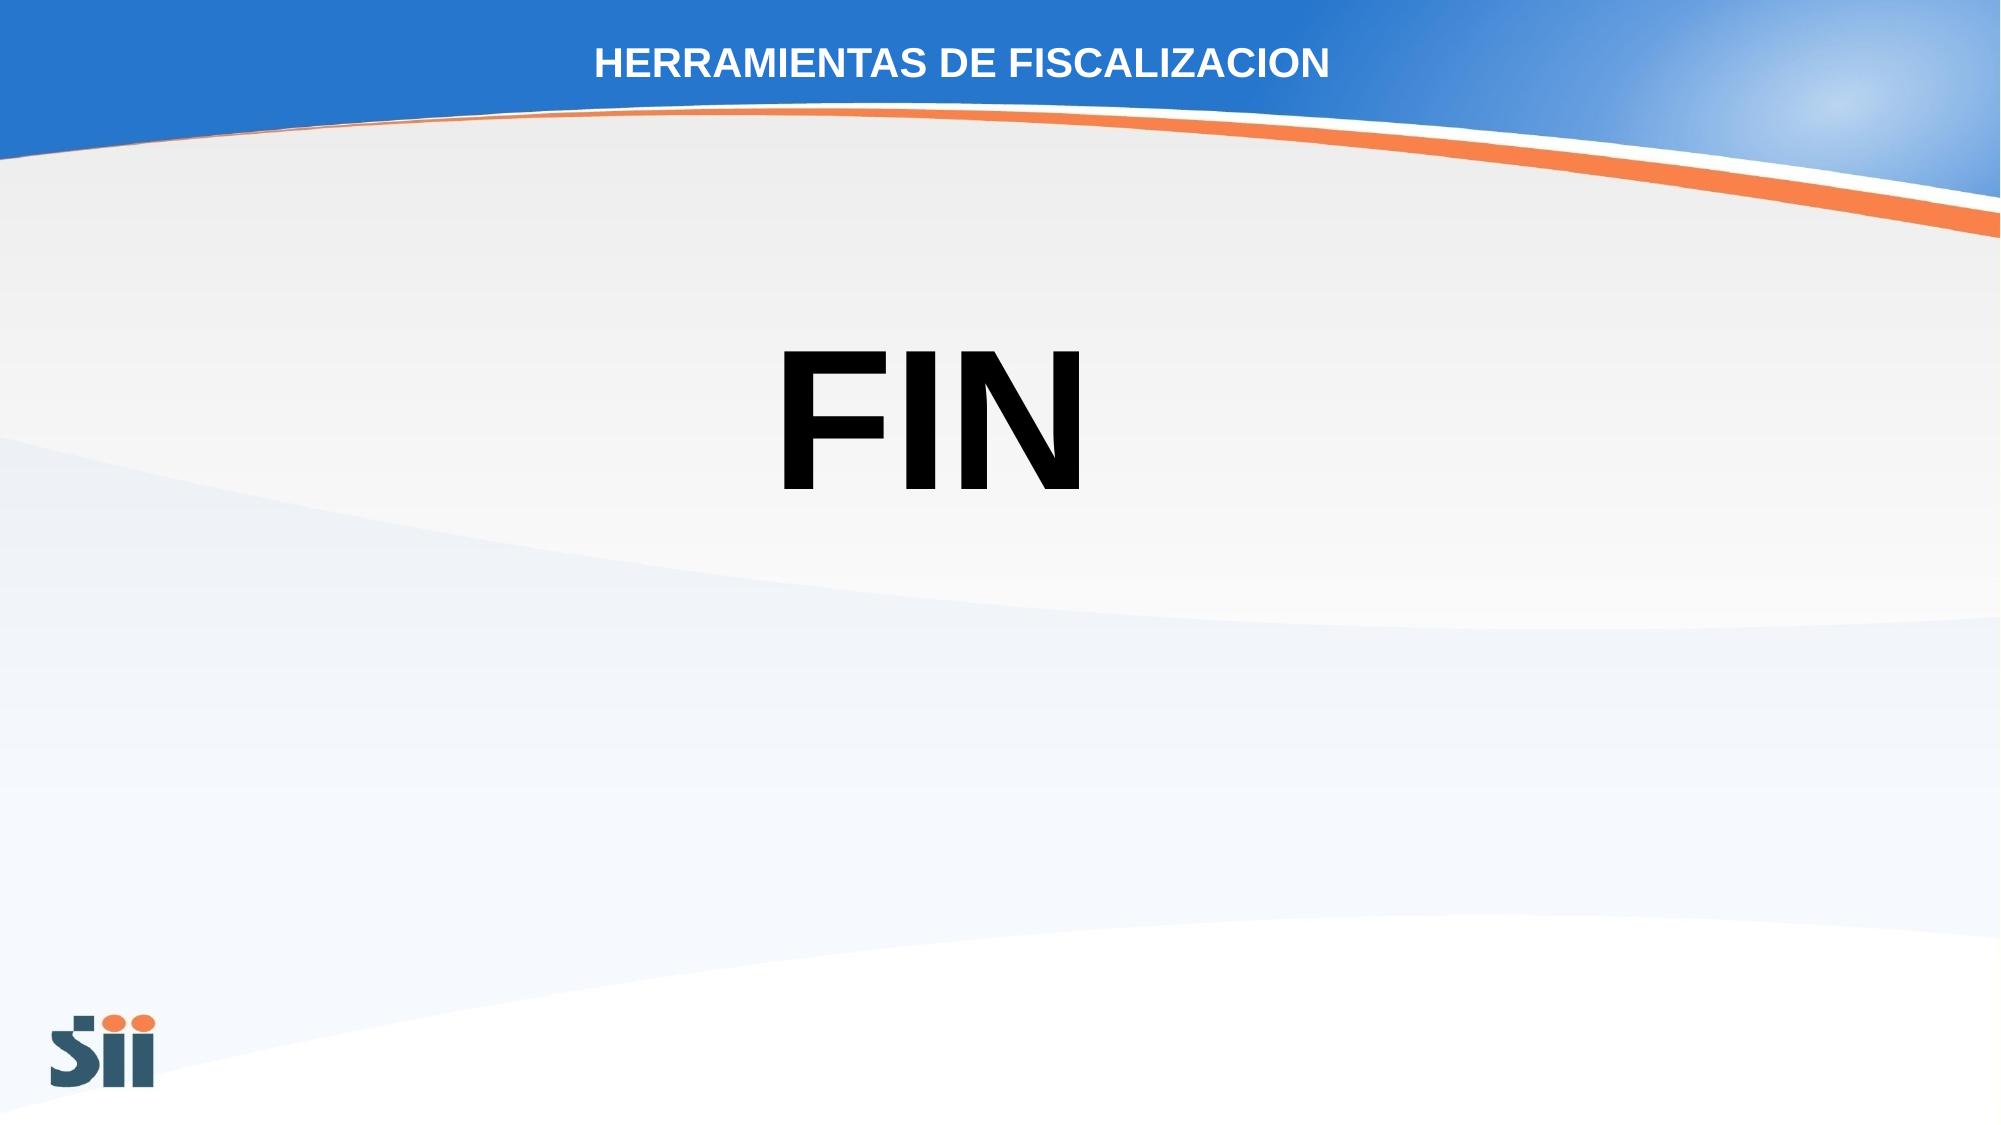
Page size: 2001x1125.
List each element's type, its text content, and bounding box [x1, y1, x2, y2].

text_box [168, 233, 1769, 390]
picture [0, 0, 2001, 1125]
text_box FIN [562, 390, 1302, 537]
text_box HERRAMIENTAS DE FISCALIZACION [212, 28, 1713, 94]
